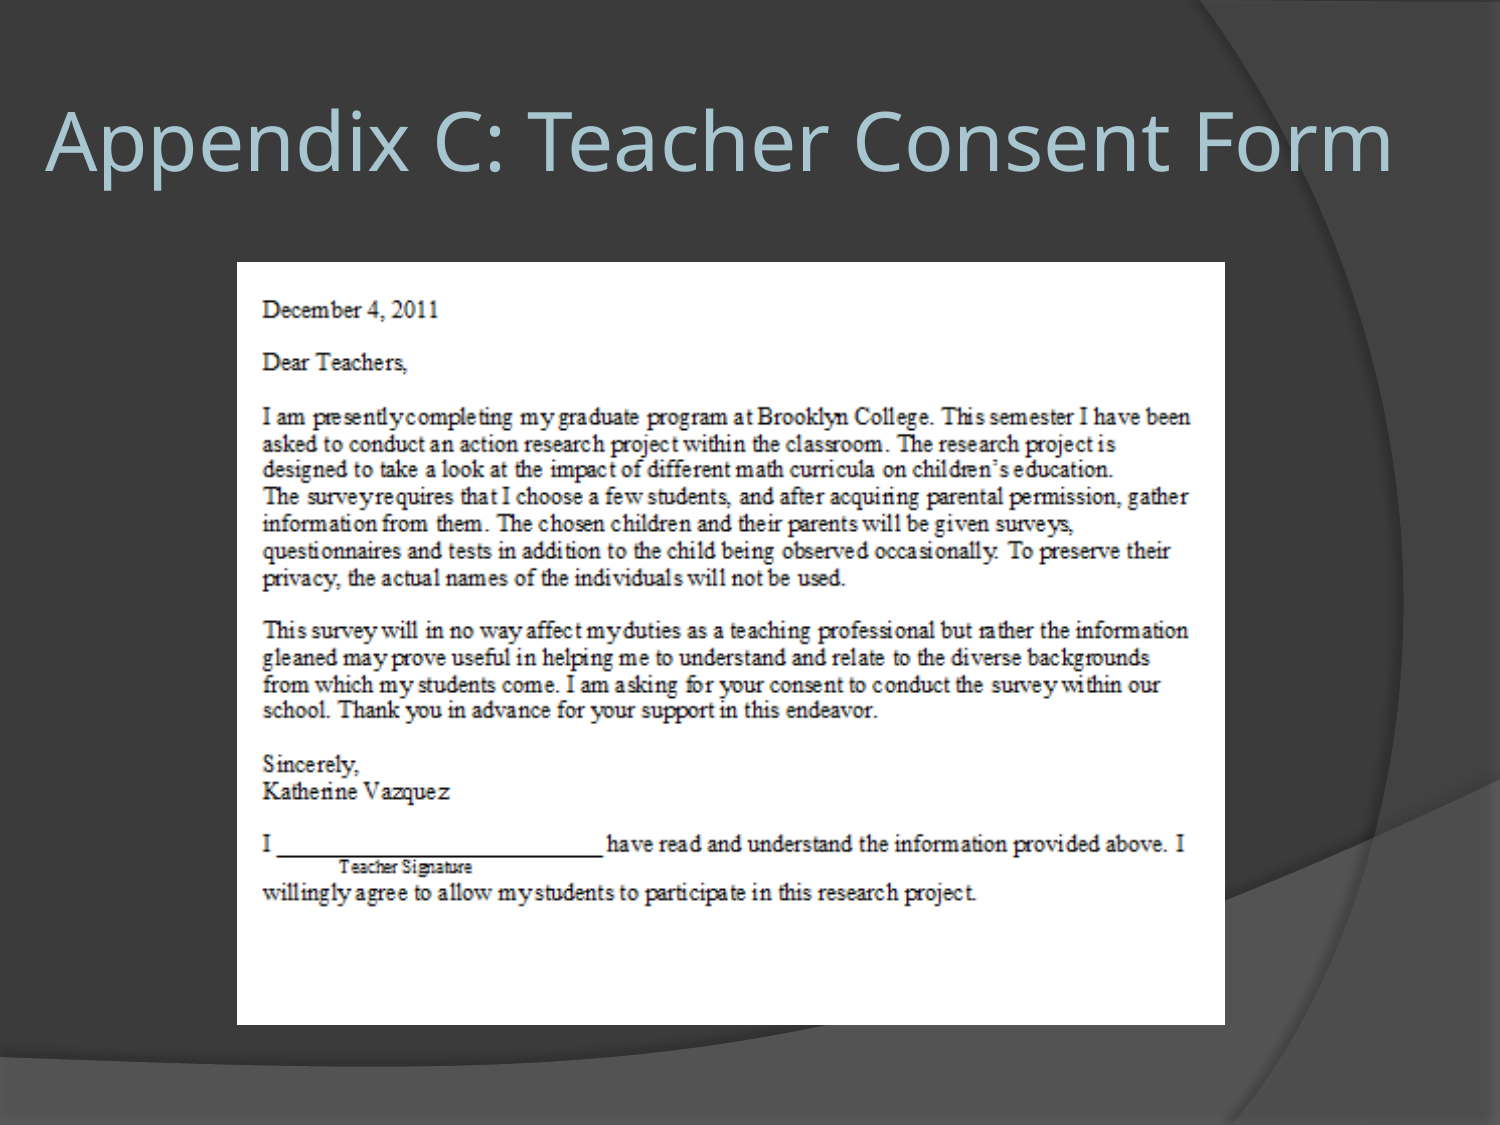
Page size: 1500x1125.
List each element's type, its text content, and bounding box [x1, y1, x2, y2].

picture [237, 262, 1226, 1026]
title Appendix C: Teacher Consent Form [37, 45, 1450, 233]
